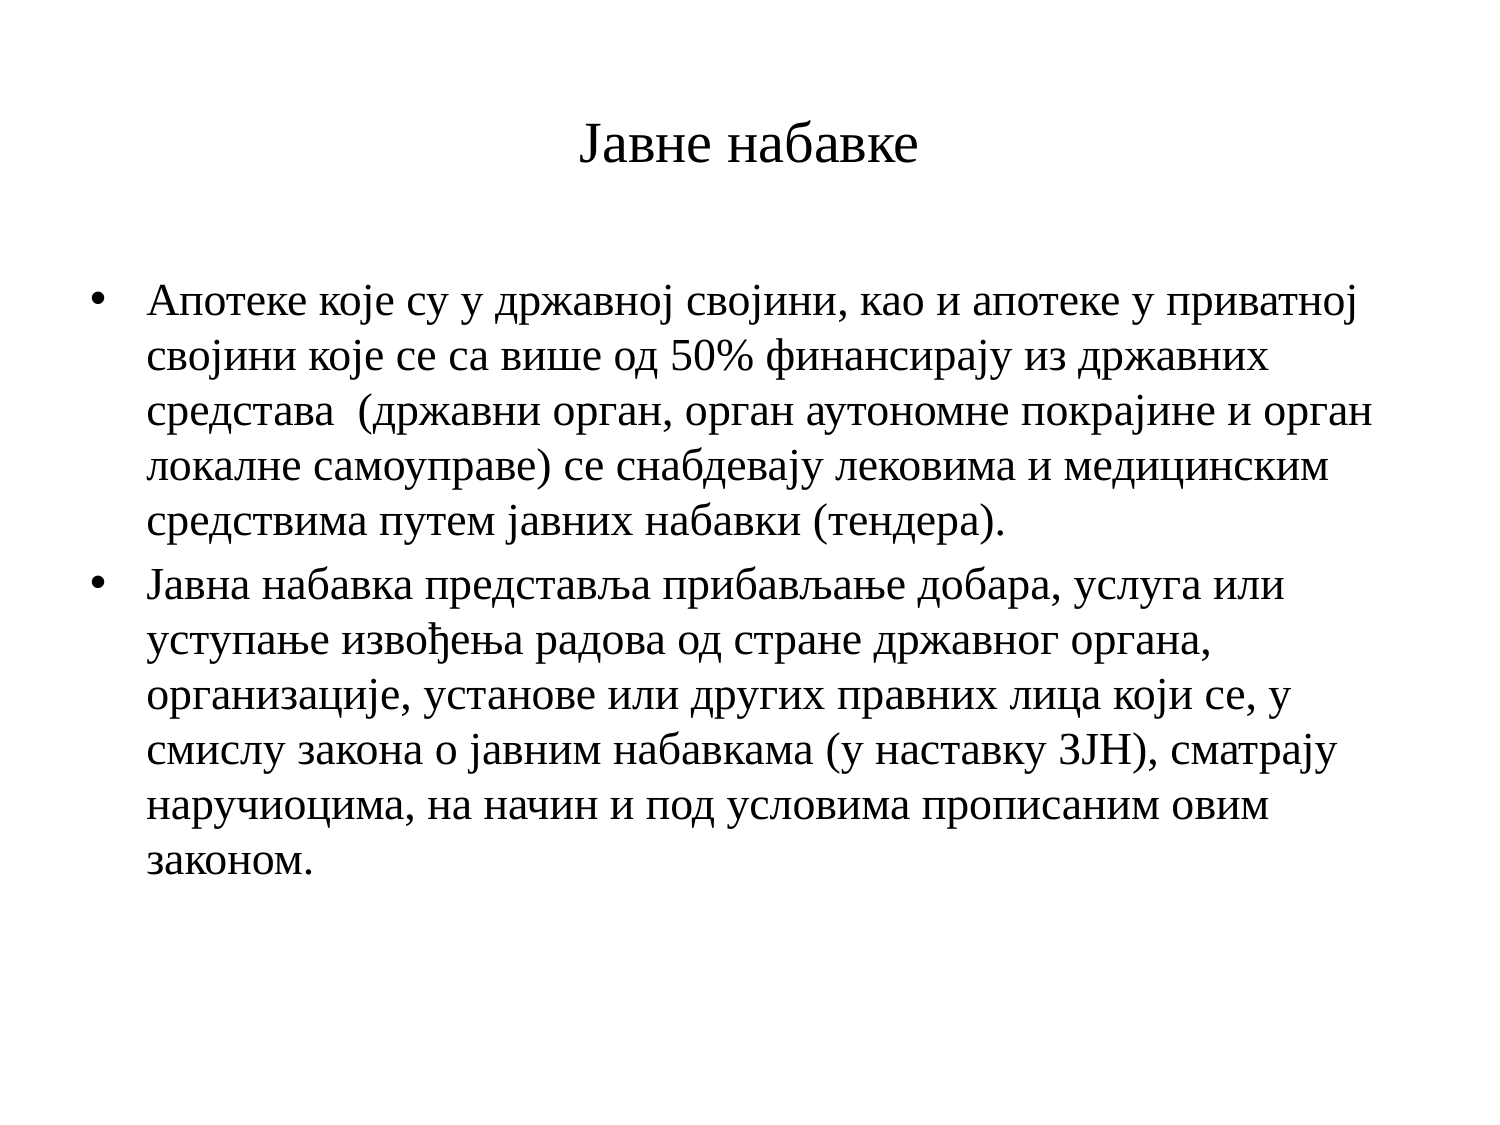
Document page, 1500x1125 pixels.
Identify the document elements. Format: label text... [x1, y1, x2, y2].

title Јавне набавке [75, 45, 1425, 233]
list Апотеке које су у државној својини, као и апотеке у приватној својини које се са више од 50% финансирају из државних средстава (државни орган, орган аутономне покрајине и орган локалне самоуправе) се снабдевају лековима и медицинским средствима путем јавних набавки (тендера). Јавна набавка представља прибављање добара, услуга или уступање извођења радова од стране државног органа, организације, установе или других правних лица који се, у смислу закона о јавним набавкама (у наставку ЗЈН), сматрају наручиоцима, на начин и под условима прописаним овим законом. [75, 262, 1425, 1005]
